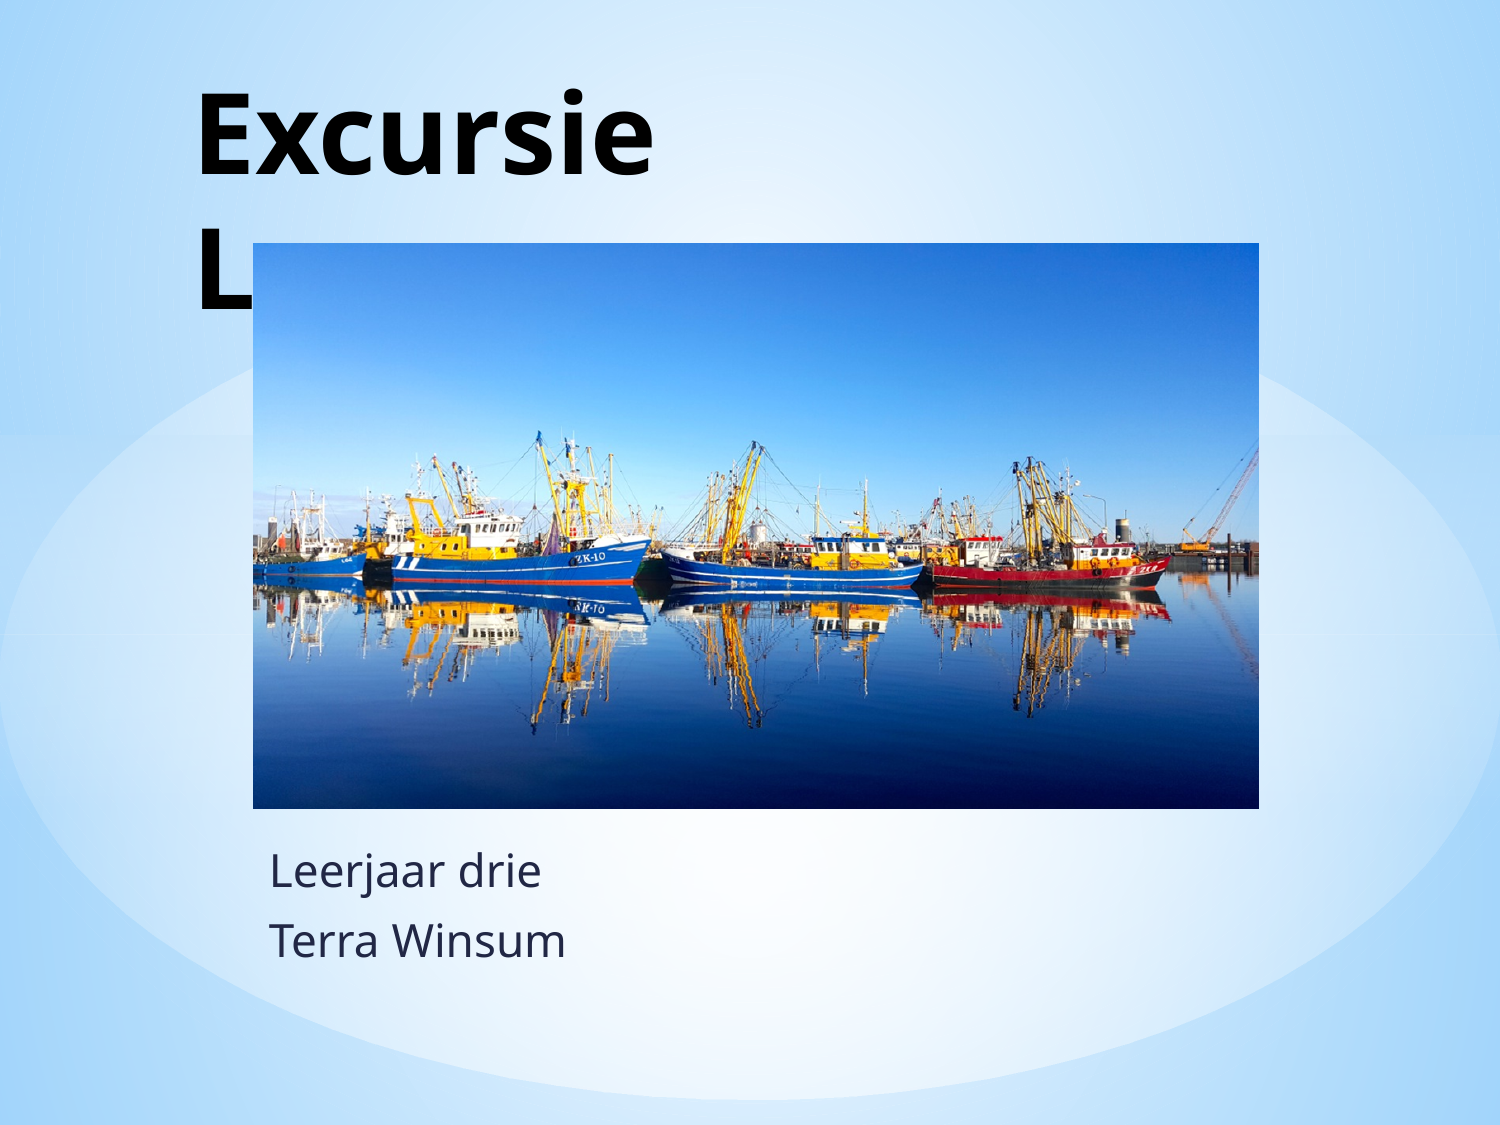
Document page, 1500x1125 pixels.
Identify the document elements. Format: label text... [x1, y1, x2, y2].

subtitle Leerjaar drie Terra Winsum [253, 834, 1179, 979]
title Excursie Lauwersoog [147, 54, 1355, 352]
picture [253, 243, 1259, 809]
